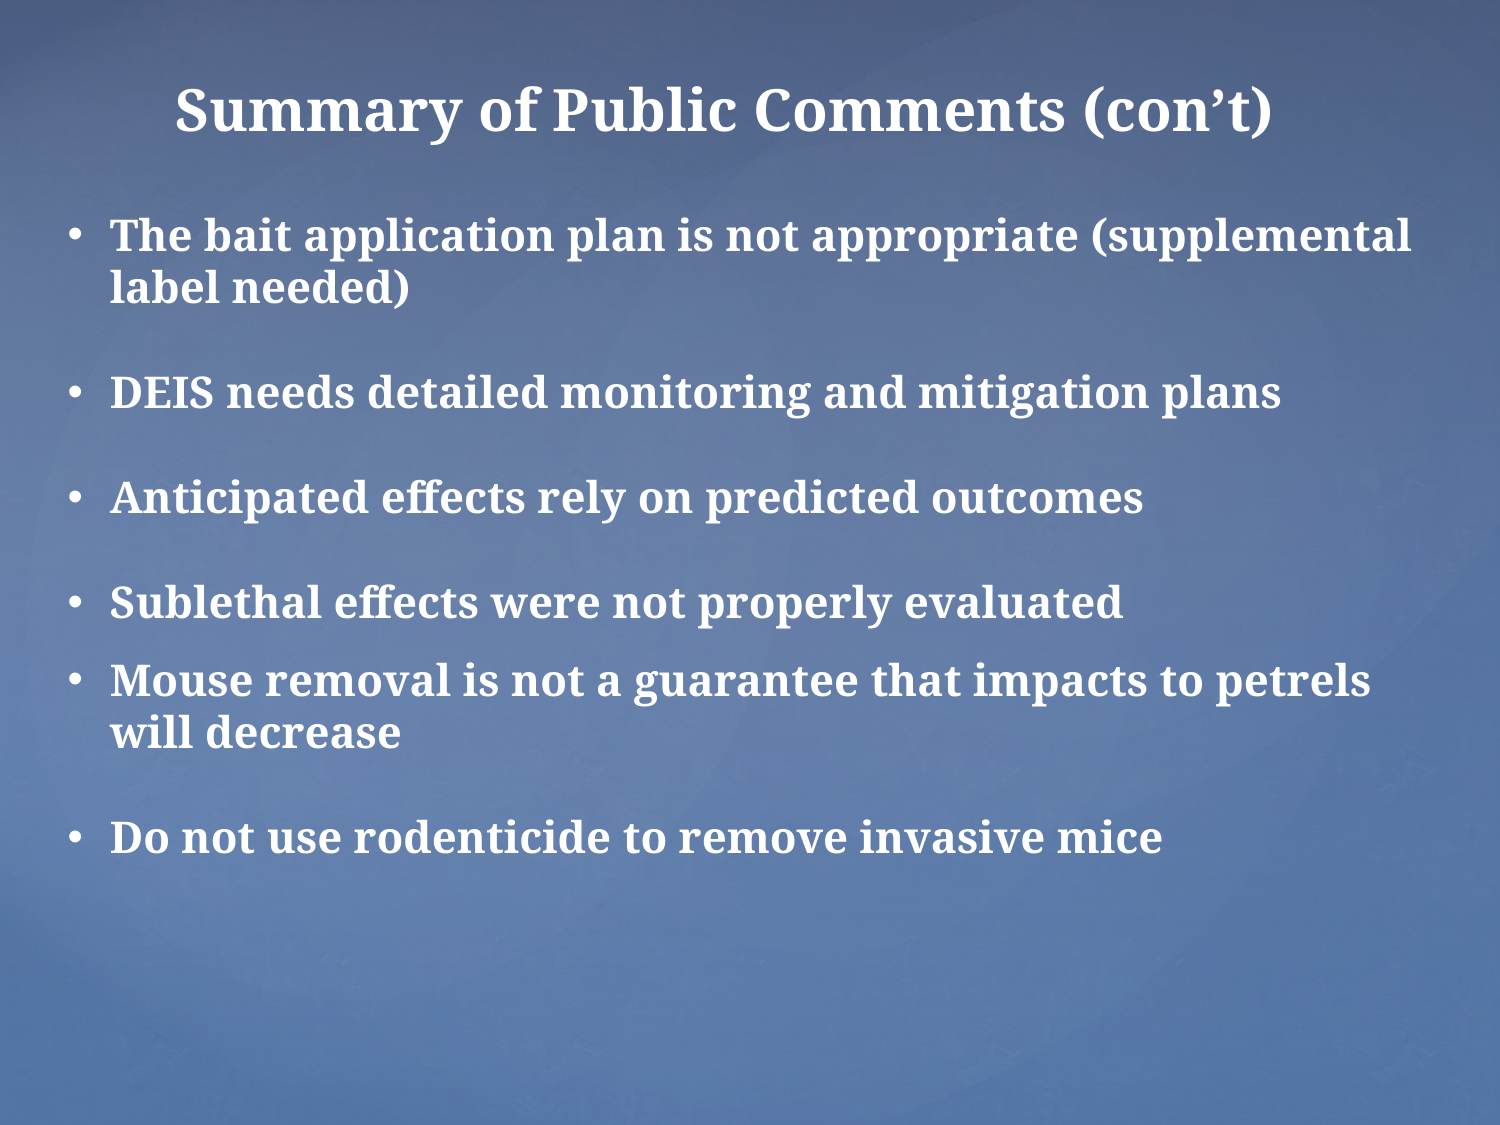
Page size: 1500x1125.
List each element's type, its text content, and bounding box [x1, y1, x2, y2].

text_box The bait application plan is not appropriate (supplemental label needed) DEIS needs detailed monitoring and mitigation plans Anticipated effects rely on predicted outcomes Sublethal effects were not properly evaluated Mouse removal is not a guarantee that impacts to petrels will decrease Do not use rodenticide to remove invasive mice [49, 200, 1475, 1125]
text_box Summary of Public Comments (con’t) [61, 65, 1389, 151]
